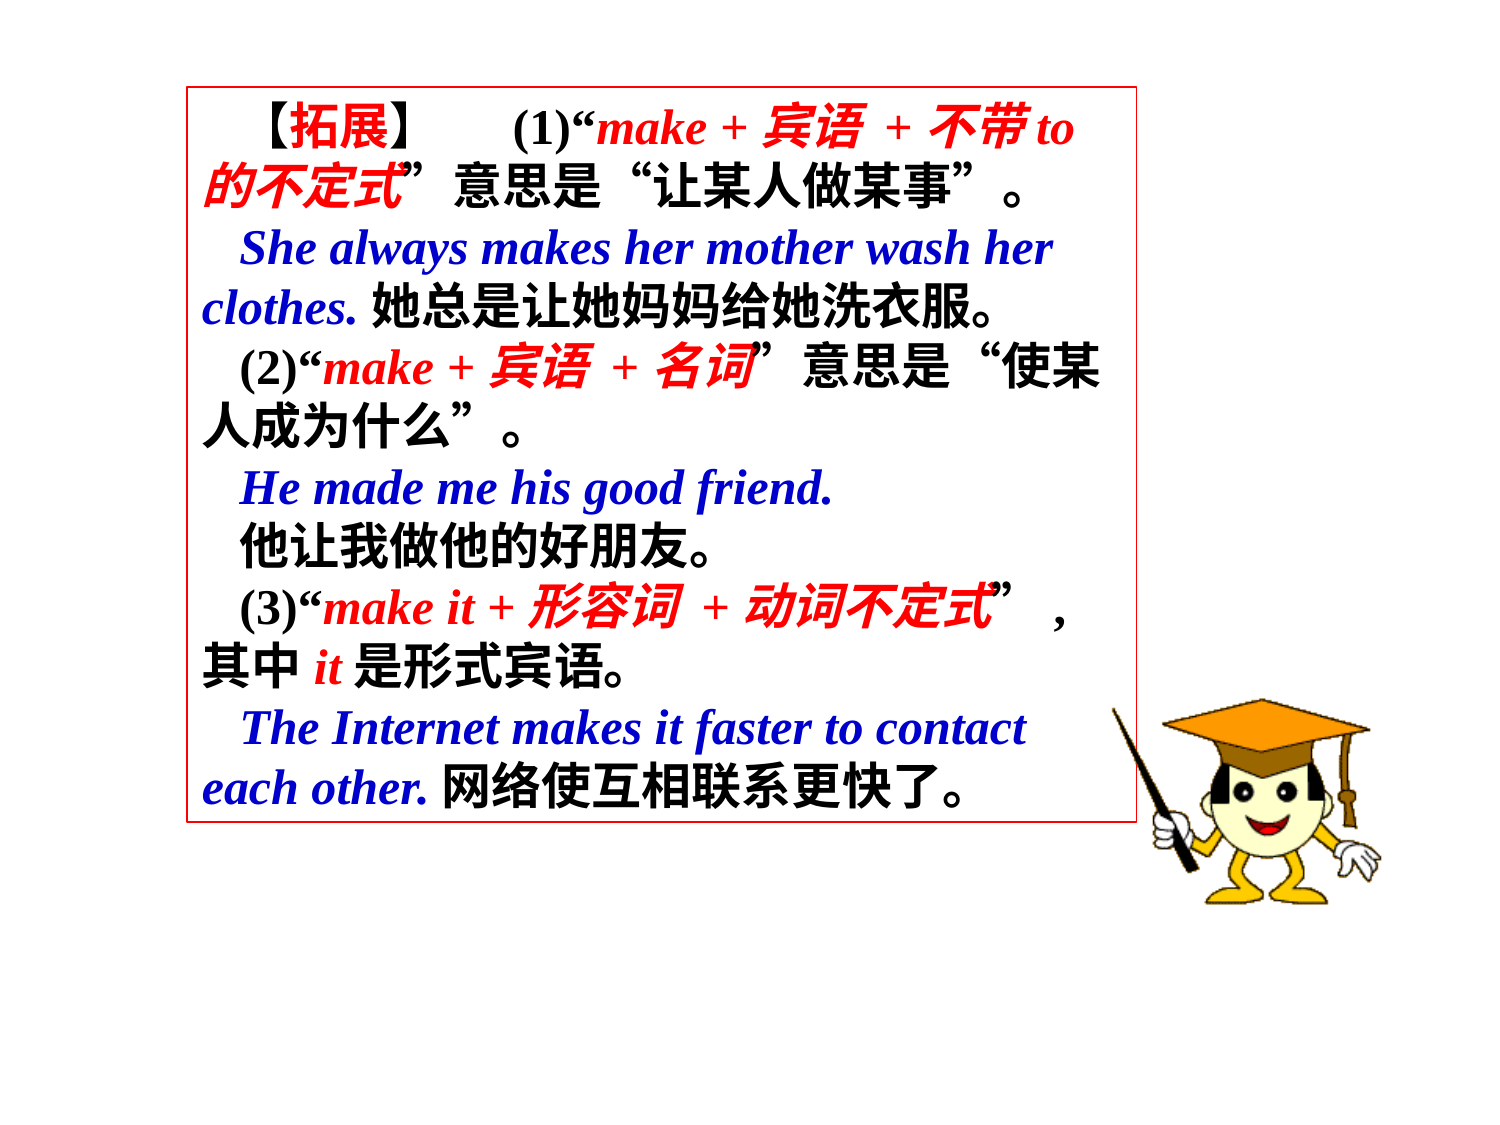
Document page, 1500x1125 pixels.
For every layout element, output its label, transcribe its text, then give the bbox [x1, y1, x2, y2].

text_box 【拓展】 (1)“make +宾语 +不带to 的不定式”意思是“让某人做某事”。 She always makes her mother wash her clothes.她总是让她妈妈给她洗衣服。 (2)“make +宾语 +名词”意思是“使某人成为什么”。 He made me his good friend. 他让我做他的好朋友。 (3)“make it +形容词 +动词不定式”,其中it是形式宾语。 The Internet makes it faster to contact each other.网络使互相联系更快了。 [187, 87, 1137, 822]
picture [1091, 683, 1405, 919]
